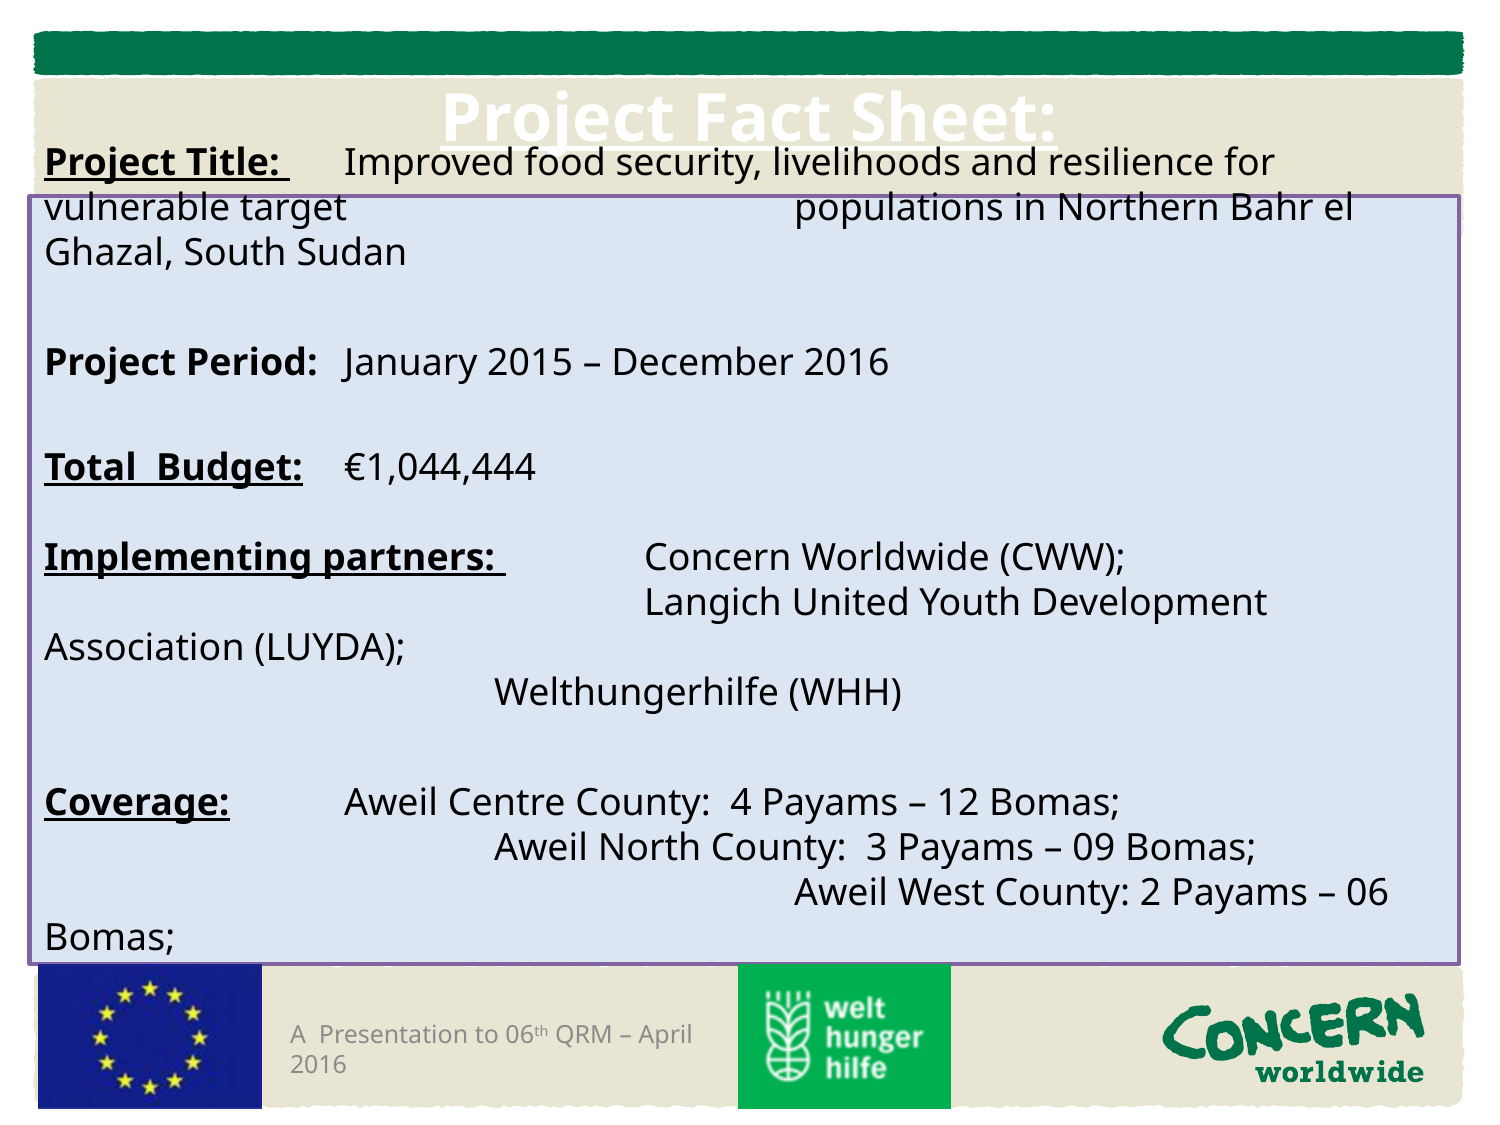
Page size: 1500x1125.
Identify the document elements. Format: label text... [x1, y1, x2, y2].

list A Presentation to 06th QRM – April 2016 [275, 1011, 732, 1071]
list Project Title: Improved food security, livelihoods and resilience for vulnerable target populations in Northern Bahr el Ghazal, South Sudan Project Period: January 2015 – December 2016 Total Budget: €1,044,444 Implementing partners: Concern Worldwide (CWW); Langich United Youth Development Association (LUYDA); Welthungerhilfe (WHH) Coverage: Aweil Centre County: 4 Payams – 12 Bomas; Aweil North County: 3 Payams – 09 Bomas; Aweil West County: 2 Payams – 06 Bomas; [27, 194, 1461, 966]
picture [737, 963, 951, 1109]
picture [38, 963, 262, 1109]
title Project Fact Sheet: [75, 45, 1424, 185]
